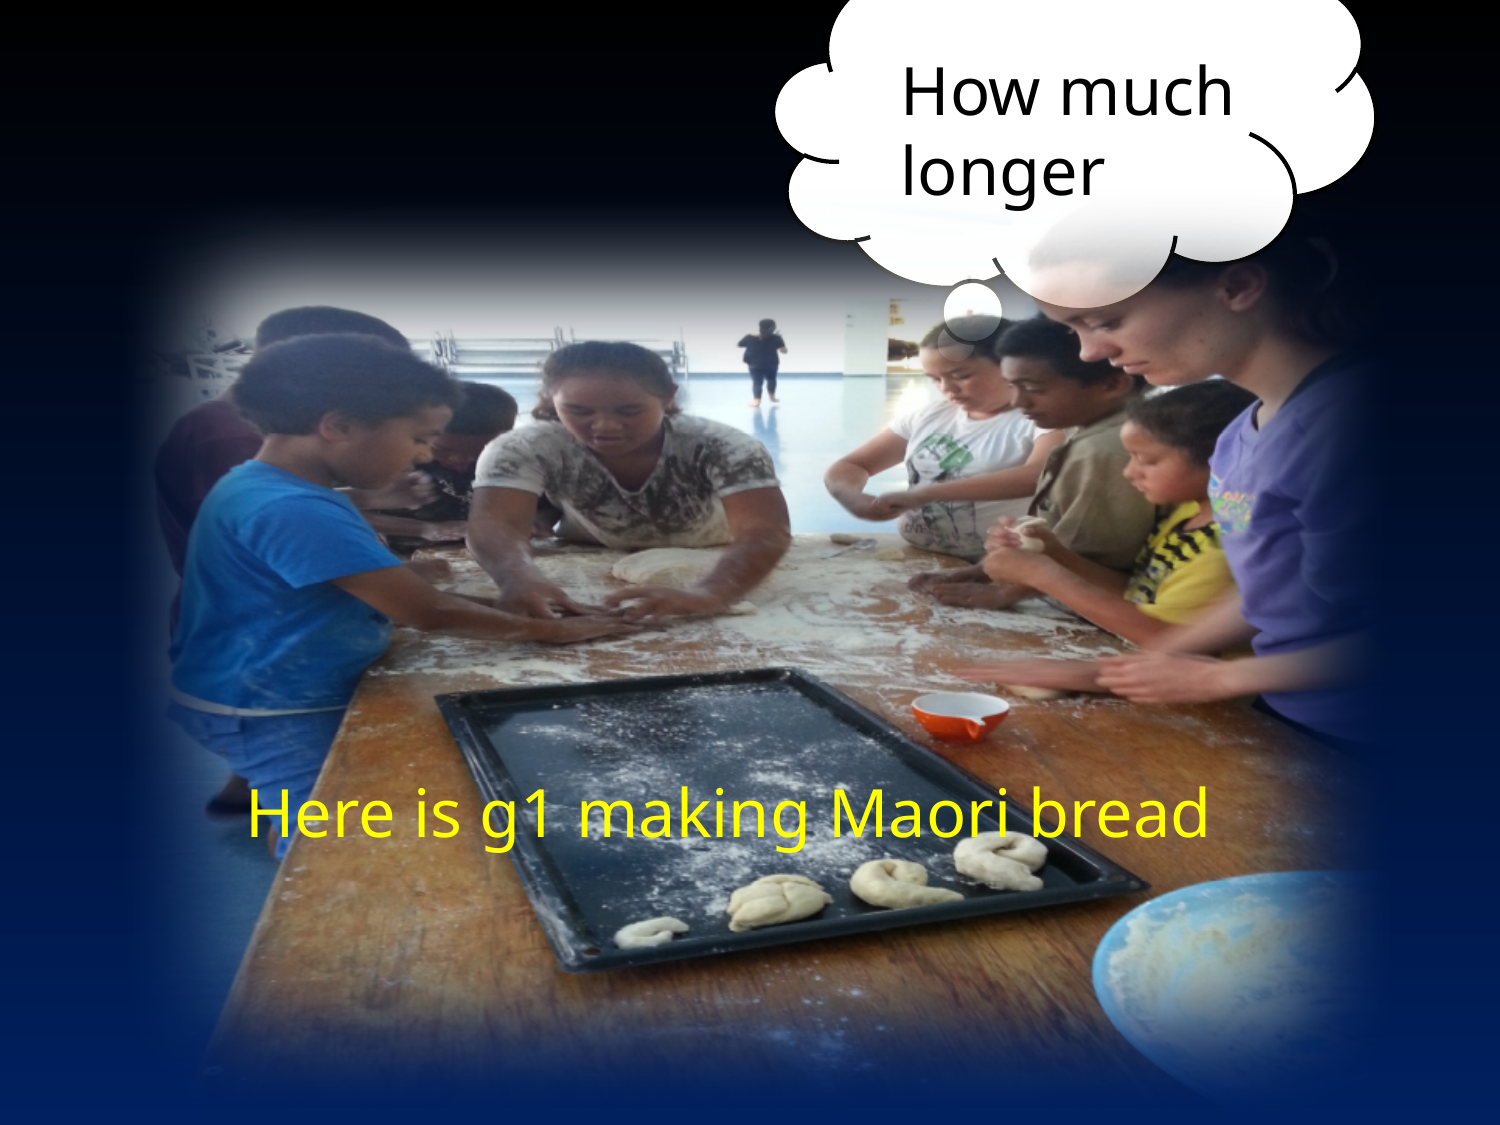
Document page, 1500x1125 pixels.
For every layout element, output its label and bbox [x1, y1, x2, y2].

text_box [111, 0, 1400, 1122]
